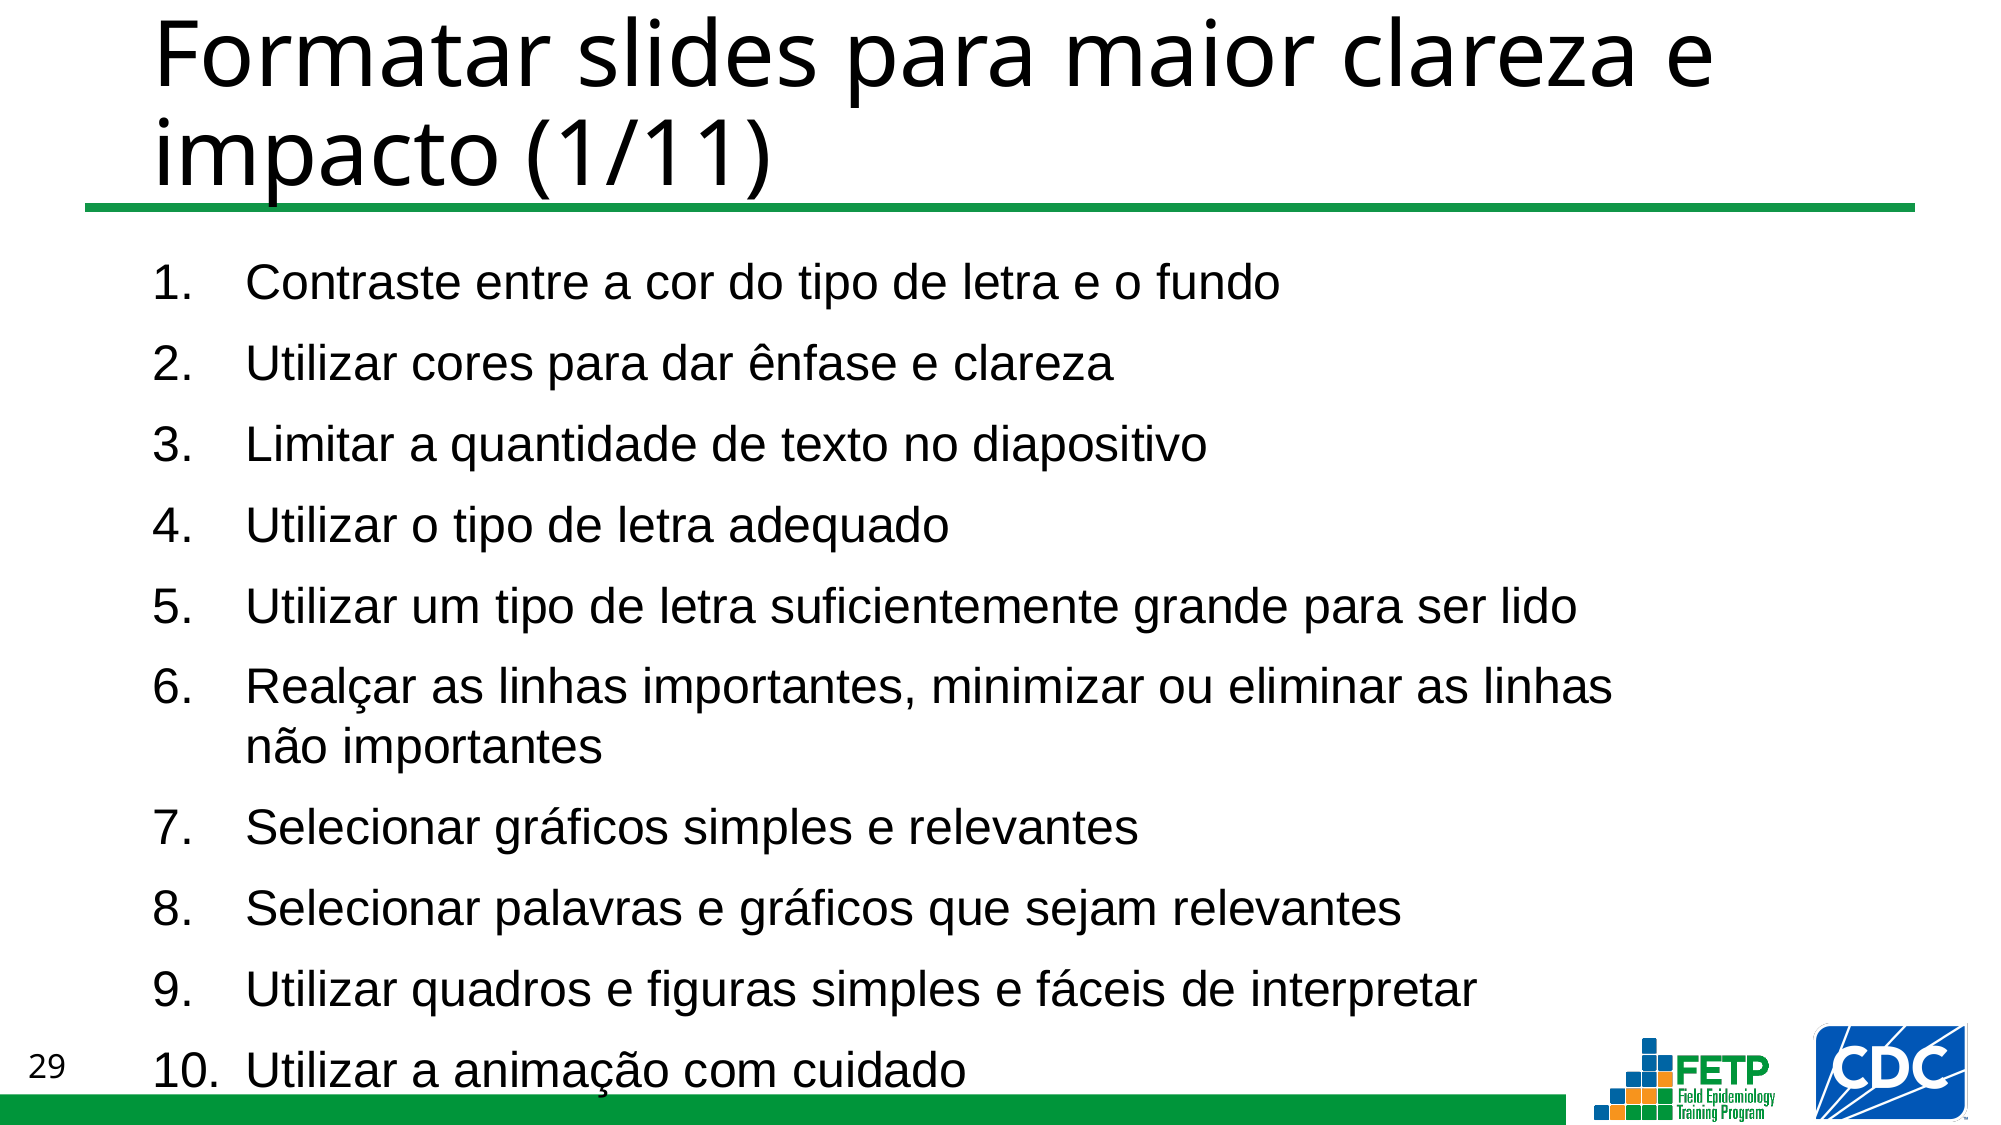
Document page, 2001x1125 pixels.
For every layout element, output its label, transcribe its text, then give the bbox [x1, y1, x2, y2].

picture [1813, 1023, 1968, 1122]
list Contraste entre a cor do tipo de letra e o fundo Utilizar cores para dar ênfase e clareza Limitar a quantidade de texto no diapositivo Utilizar o tipo de letra adequado Utilizar um tipo de letra suficientemente grande para ser lido Realçar as linhas importantes, minimizar ou eliminar as linhas não importantes Selecionar gráficos simples e relevantes Selecionar palavras e gráficos que sejam relevantes Utilizar quadros e figuras simples e fáceis de interpretar Utilizar a animação com cuidado [137, 242, 1863, 1004]
title Formatar slides para maior clareza e impacto (1/11) [137, 0, 1863, 207]
picture [1594, 1038, 1775, 1122]
